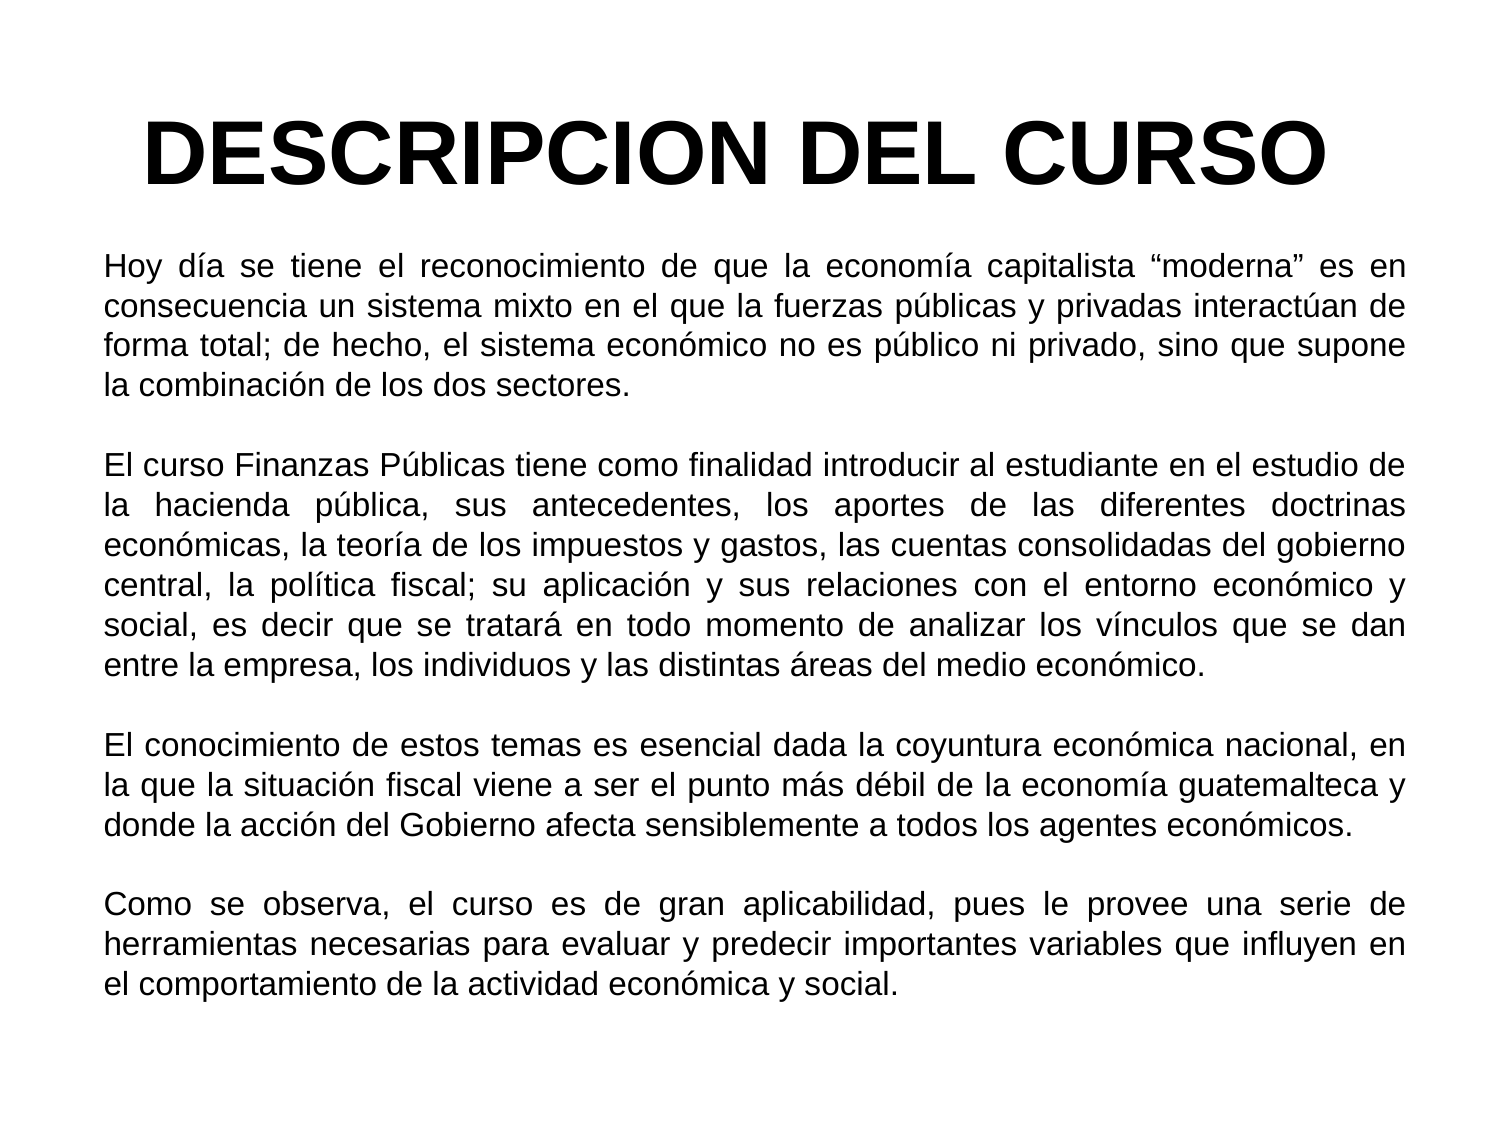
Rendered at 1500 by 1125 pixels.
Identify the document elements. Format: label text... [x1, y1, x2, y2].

text_box Hoy día se tiene el reconocimiento de que la economía capitalista “moderna” es en consecuencia un sistema mixto en el que la fuerzas públicas y privadas interactúan de forma total; de hecho, el sistema económico no es público ni privado, sino que supone la combinación de los dos sectores. El curso Finanzas Públicas tiene como finalidad introducir al estudiante en el estudio de la hacienda pública, sus antecedentes, los aportes de las diferentes doctrinas económicas, la teoría de los impuestos y gastos, las cuentas consolidadas del gobierno central, la política fiscal; su aplicación y sus relaciones con el entorno económico y social, es decir que se tratará en todo momento de analizar los vínculos que se dan entre la empresa, los individuos y las distintas áreas del medio económico. El conocimiento de estos temas es esencial dada la coyuntura económica nacional, en la que la situación fiscal viene a ser el punto más débil de la economía guatemalteca y donde la acción del Gobierno afecta sensiblemente a todos los agentes económicos. Como se observa, el curso es de gran aplicabilidad, pues le provee una serie de herramientas necesarias para evaluar y predecir importantes variables que influyen en el comportamiento de la actividad económica y social. [88, 236, 1424, 1010]
title DESCRIPCION DEL CURSO [123, 71, 1349, 225]
